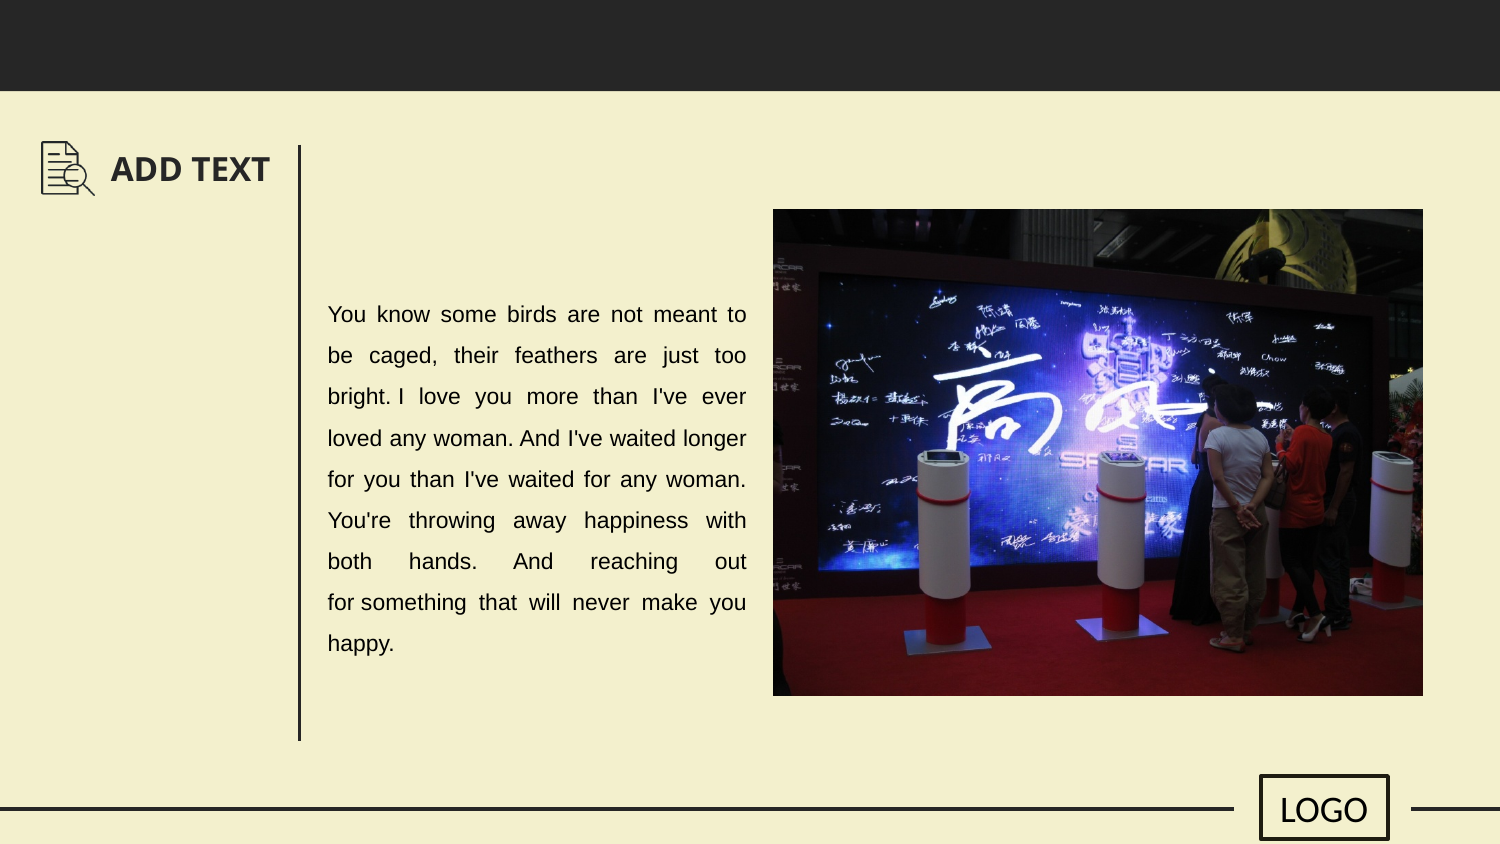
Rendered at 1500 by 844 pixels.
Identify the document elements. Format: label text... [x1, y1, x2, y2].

text_box [1259, 819, 1390, 841]
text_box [0, 0, 1500, 810]
picture [40, 141, 95, 196]
picture [773, 208, 1423, 697]
text_box LOGO [1265, 819, 1384, 838]
